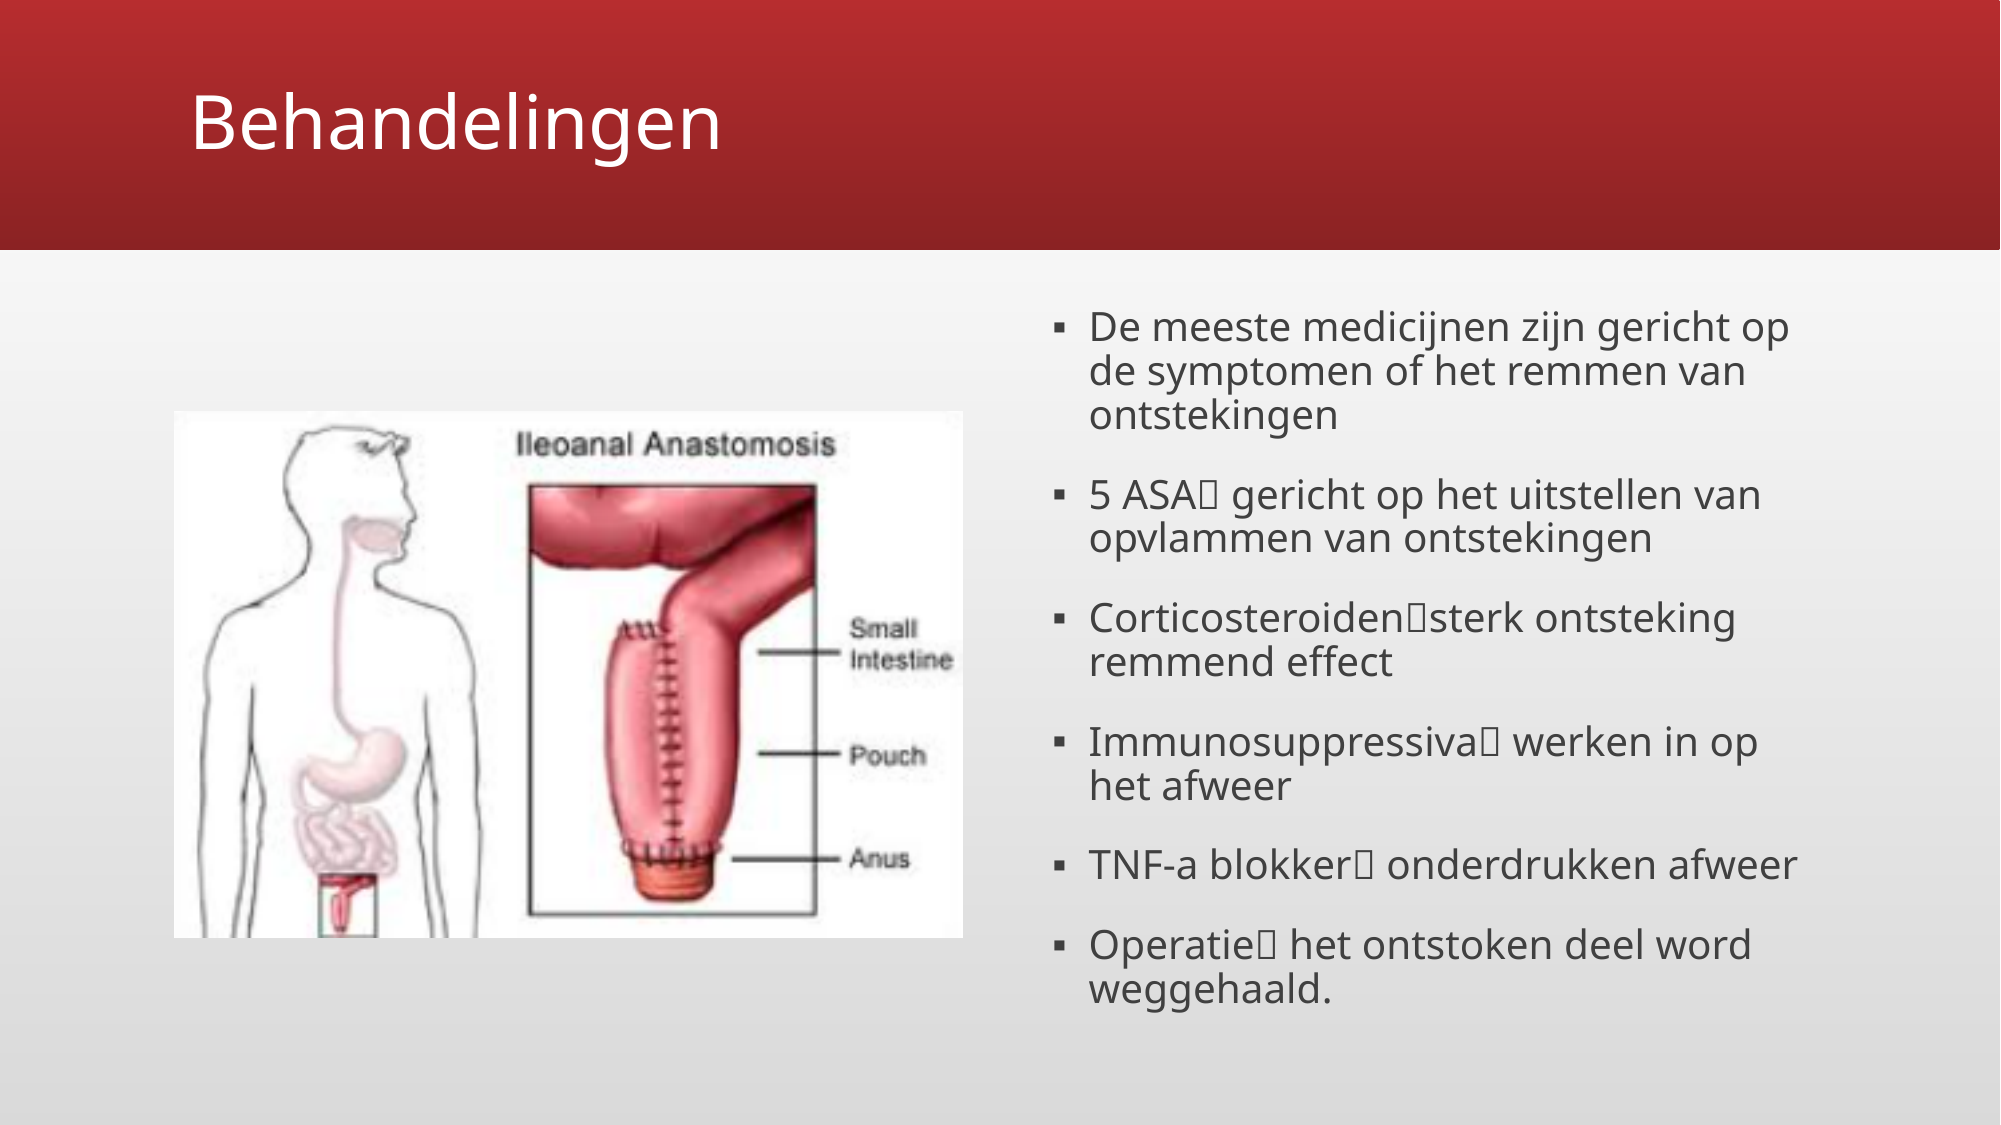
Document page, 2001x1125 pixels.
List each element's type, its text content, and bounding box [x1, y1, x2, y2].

list De meeste medicijnen zijn gericht op de symptomen of het remmen van ontstekingen 5 ASA gericht op het uitstellen van opvlammen van ontstekingen Corticosteroidensterk ontsteking remmend effect Immunosuppressiva werken in op het afweer TNF-a blokker onderdrukken afweer Operatie het ontstoken deel word weggehaald. [1037, 299, 1825, 1050]
picture [174, 411, 963, 938]
title Behandelingen [174, 16, 1825, 234]
